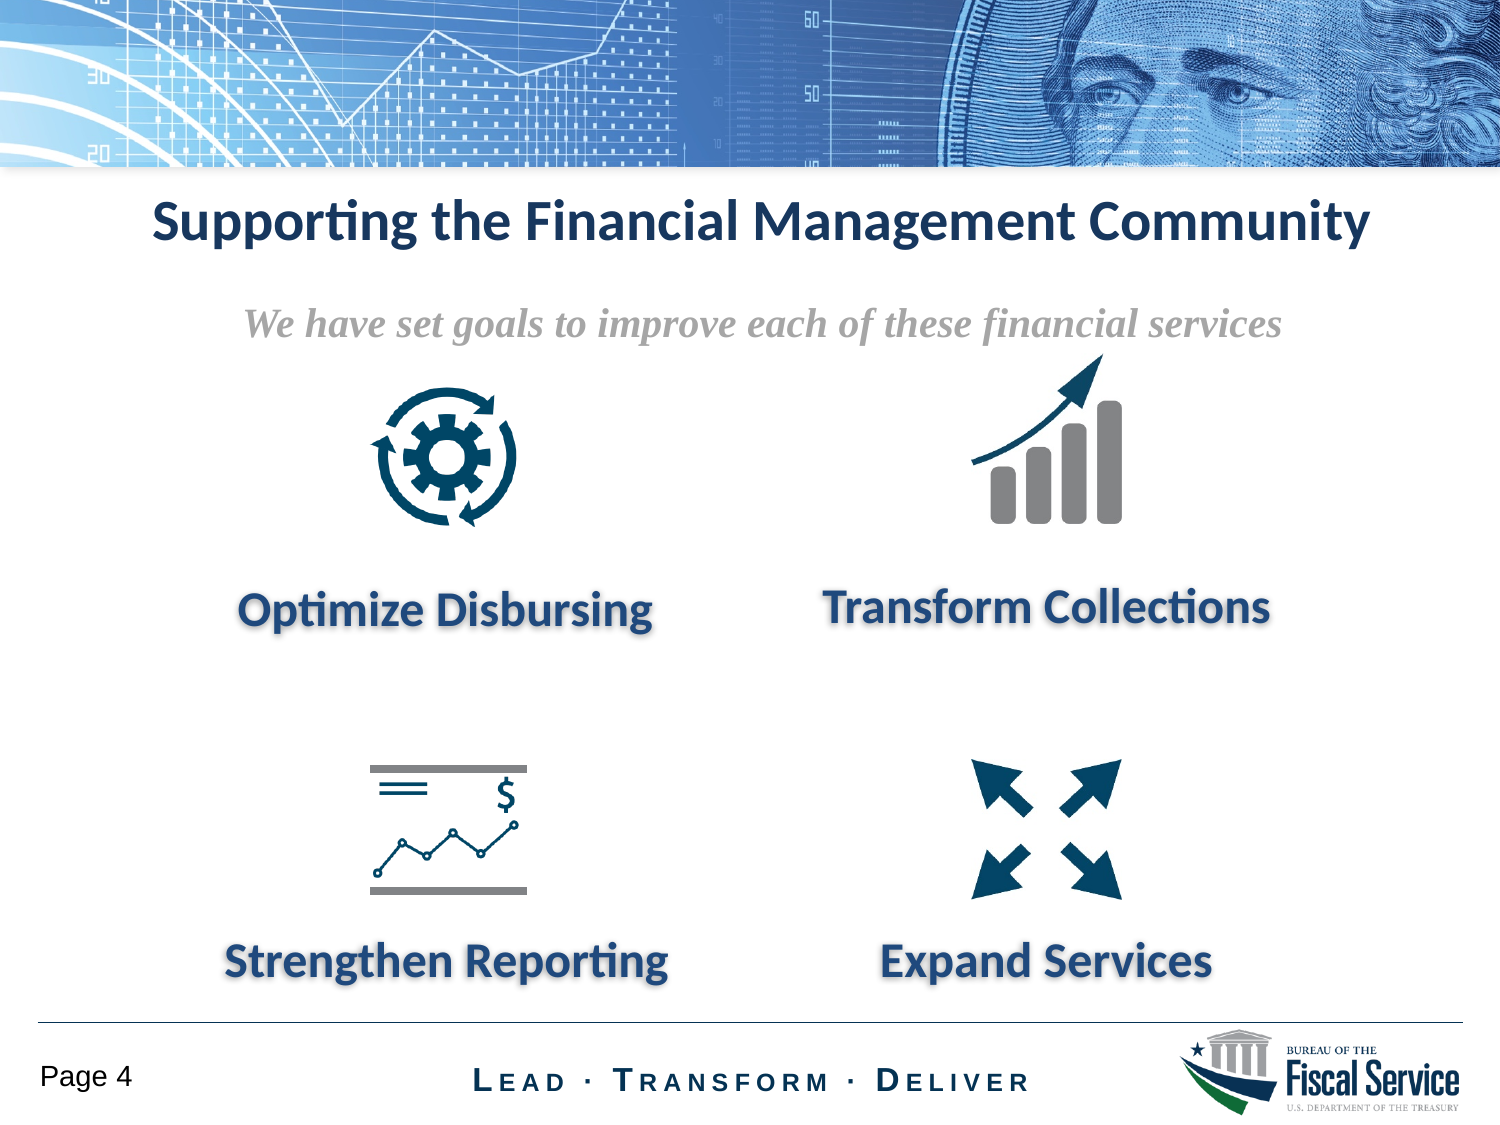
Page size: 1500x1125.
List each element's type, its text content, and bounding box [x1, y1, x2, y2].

picture [336, 349, 555, 565]
picture [971, 353, 1122, 525]
picture [353, 731, 551, 928]
picture [971, 758, 1122, 900]
text_box Supporting the Financial Management Community [137, 175, 1450, 260]
picture [0, 0, 1500, 167]
text_box Transform Collections [788, 567, 1306, 641]
text_box Optimize Disbursing [186, 567, 704, 647]
text_box Expand Services [788, 911, 1306, 1004]
text_box Strengthen Reporting [188, 911, 706, 1004]
picture [1175, 1026, 1463, 1118]
text_box We have set goals to improve each of these financial services [132, 288, 1389, 354]
